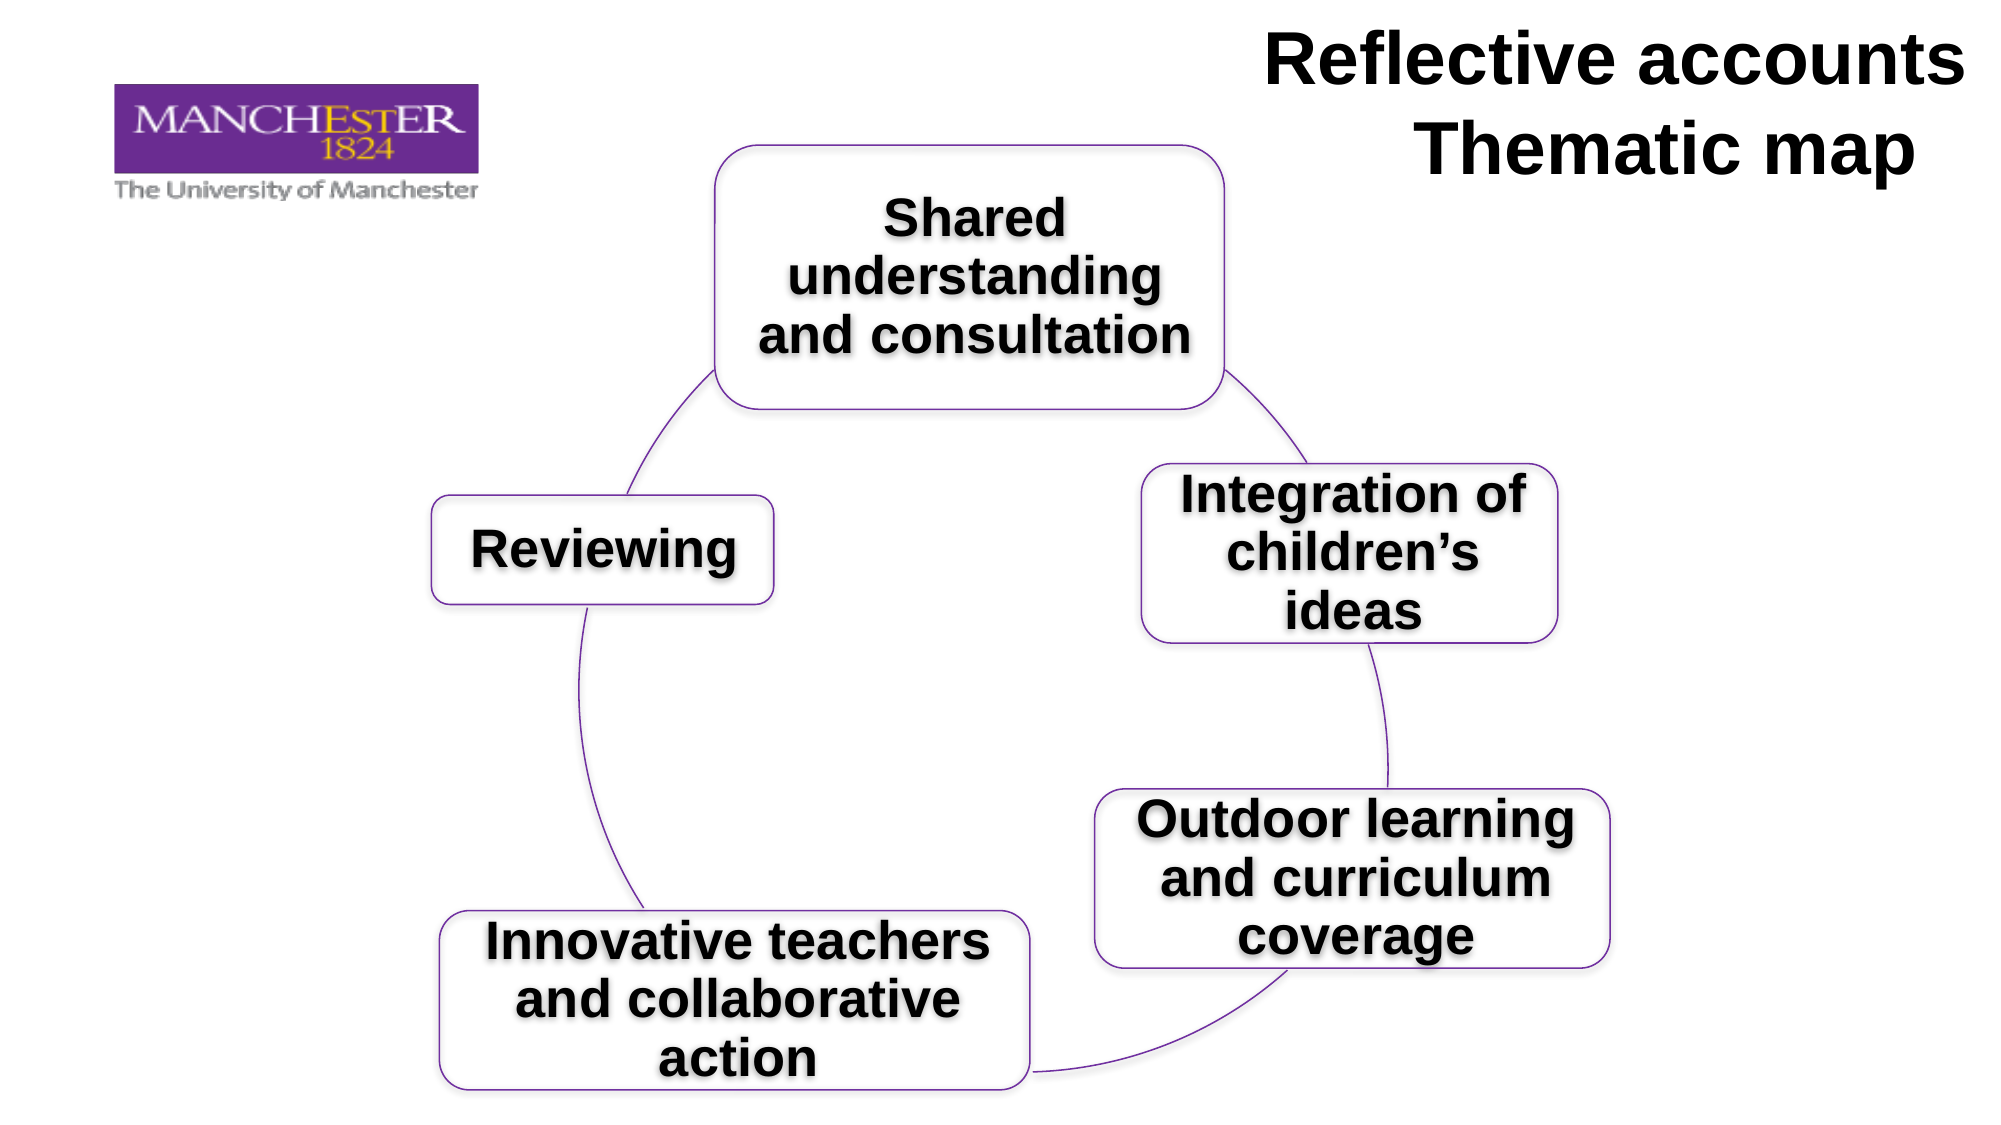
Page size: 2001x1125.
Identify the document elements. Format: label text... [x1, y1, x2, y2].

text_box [113, 160, 1863, 1098]
title Reflective accounts Thematic map [1247, 5, 1996, 194]
